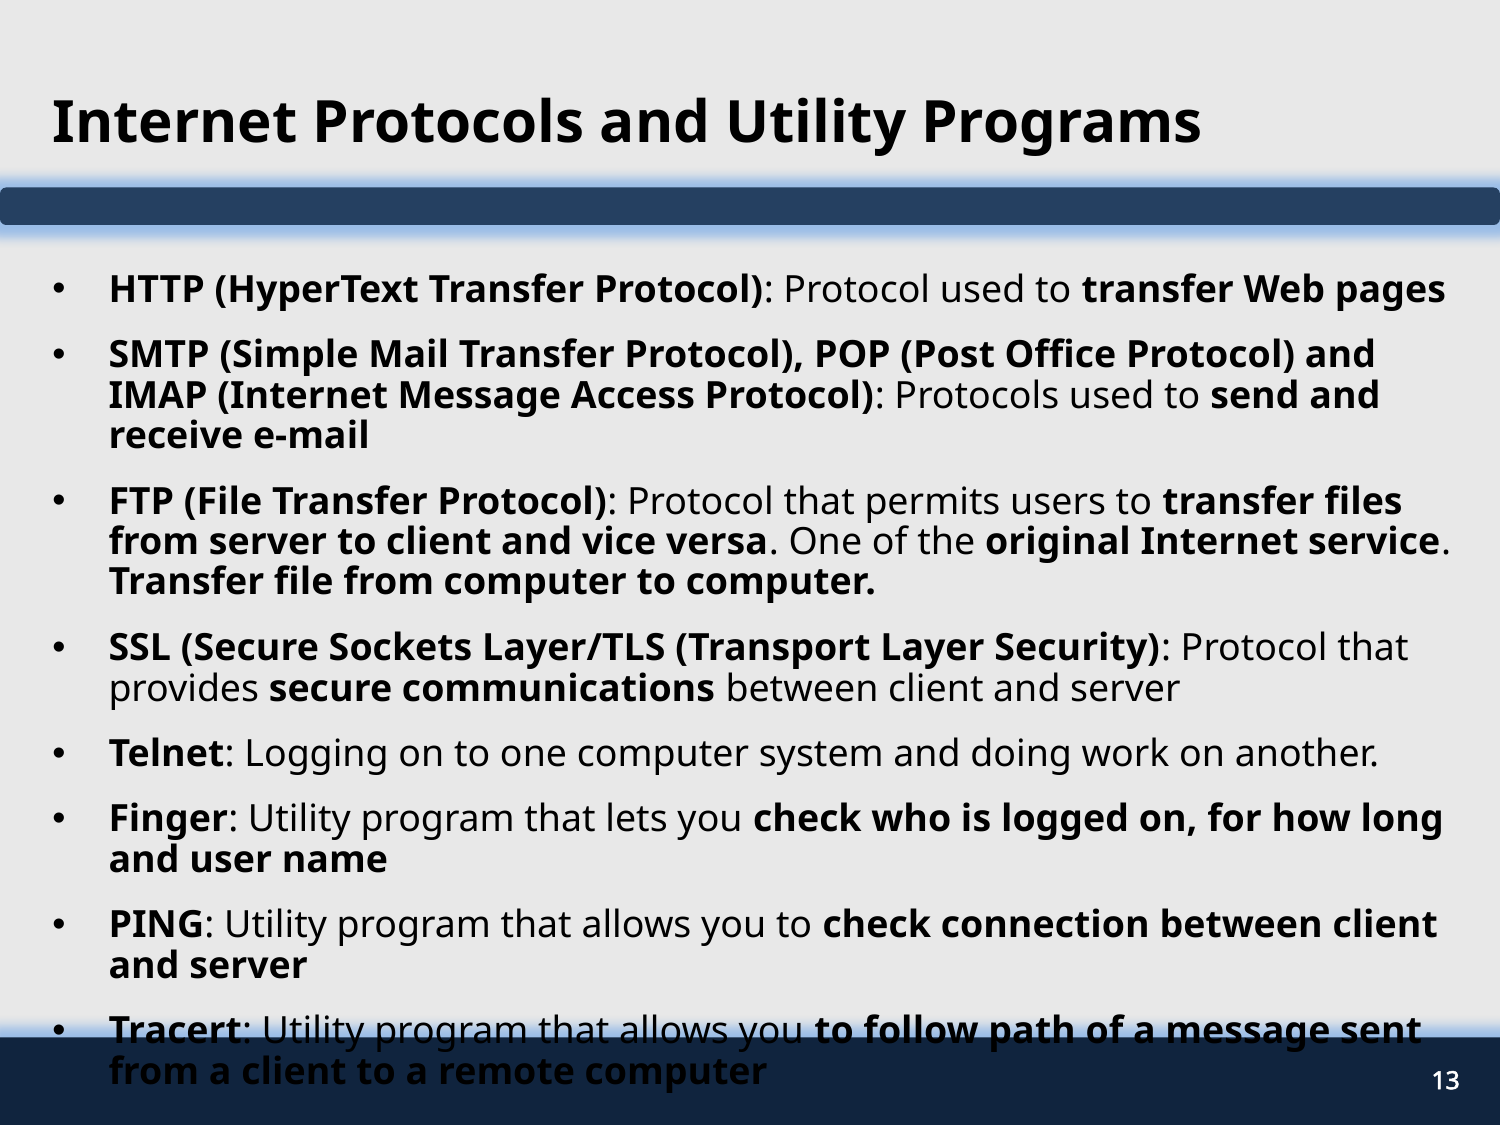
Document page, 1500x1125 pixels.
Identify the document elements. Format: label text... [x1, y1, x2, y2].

list HTTP (HyperText Transfer Protocol): Protocol used to transfer Web pages SMTP (Simple Mail Transfer Protocol), POP (Post Office Protocol) and IMAP (Internet Message Access Protocol): Protocols used to send and receive e-mail FTP (File Transfer Protocol): Protocol that permits users to transfer files from server to client and vice versa. One of the original Internet service. Transfer file from computer to computer. SSL (Secure Sockets Layer/TLS (Transport Layer Security): Protocol that provides secure communications between client and server Telnet: Logging on to one computer system and doing work on another. Finger: Utility program that lets you check who is logged on, for how long and user name PING: Utility program that allows you to check connection between client and server Tracert: Utility program that allows you to follow path of a message sent from a client to a remote computer [37, 262, 1475, 1013]
slide_number 13 [1412, 1050, 1475, 1113]
title Internet Protocols and Utility Programs [37, 62, 1338, 176]
